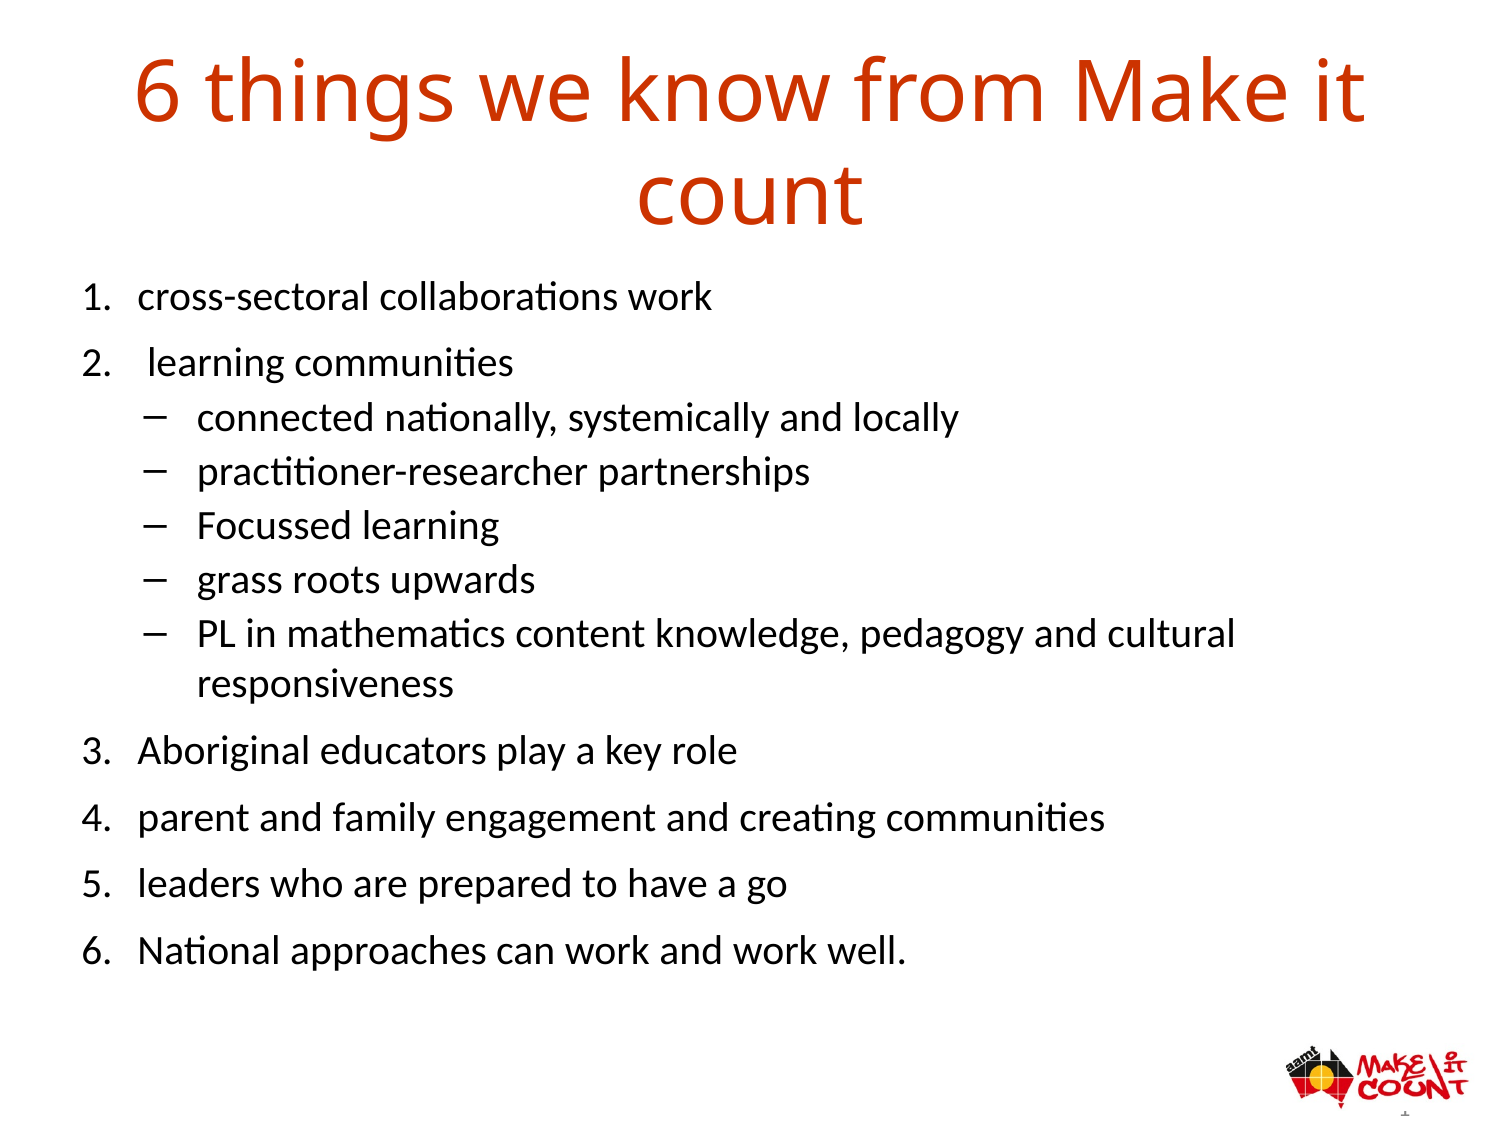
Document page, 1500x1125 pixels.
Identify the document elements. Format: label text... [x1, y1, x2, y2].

picture [1278, 1043, 1475, 1111]
title 6 things we know from Make it count [74, 14, 1426, 261]
list cross-sectoral collaborations work learning communities connected nationally, systemically and locally practitioner-researcher partnerships Focussed learning grass roots upwards PL in mathematics content knowledge, pedagogy and cultural responsiveness Aboriginal educators play a key role parent and family engagement and creating communities leaders who are prepared to have a go National approaches can work and work well. [74, 261, 1426, 1059]
